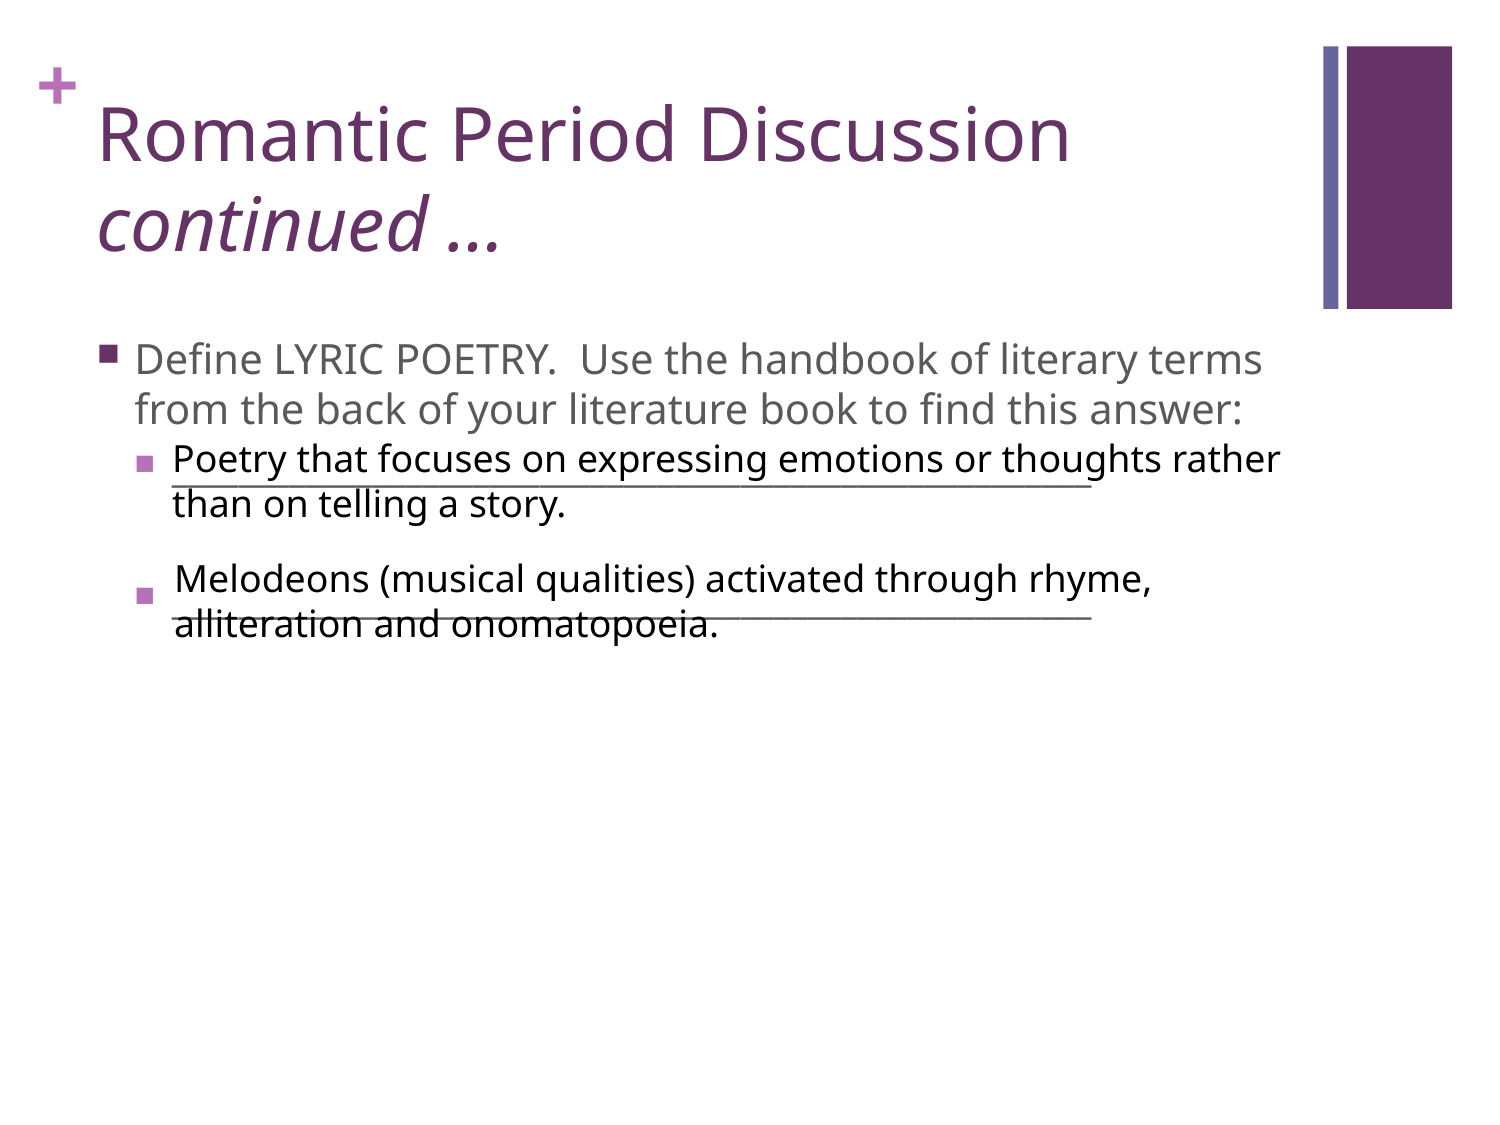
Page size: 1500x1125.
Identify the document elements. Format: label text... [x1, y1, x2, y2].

text_box Poetry that focuses on expressing emotions or thoughts rather than on telling a story. [157, 427, 1363, 532]
title Romantic Period Discussion continued … [81, 79, 1322, 263]
list Define LYRIC POETRY. Use the handbook of literary terms from the back of your literature book to find this answer: _______________________________________________________ _______________________________________________________ [81, 324, 1322, 1005]
text_box Melodeons (musical qualities) activated through rhyme, alliteration and onomatopoeia. [159, 548, 1333, 653]
